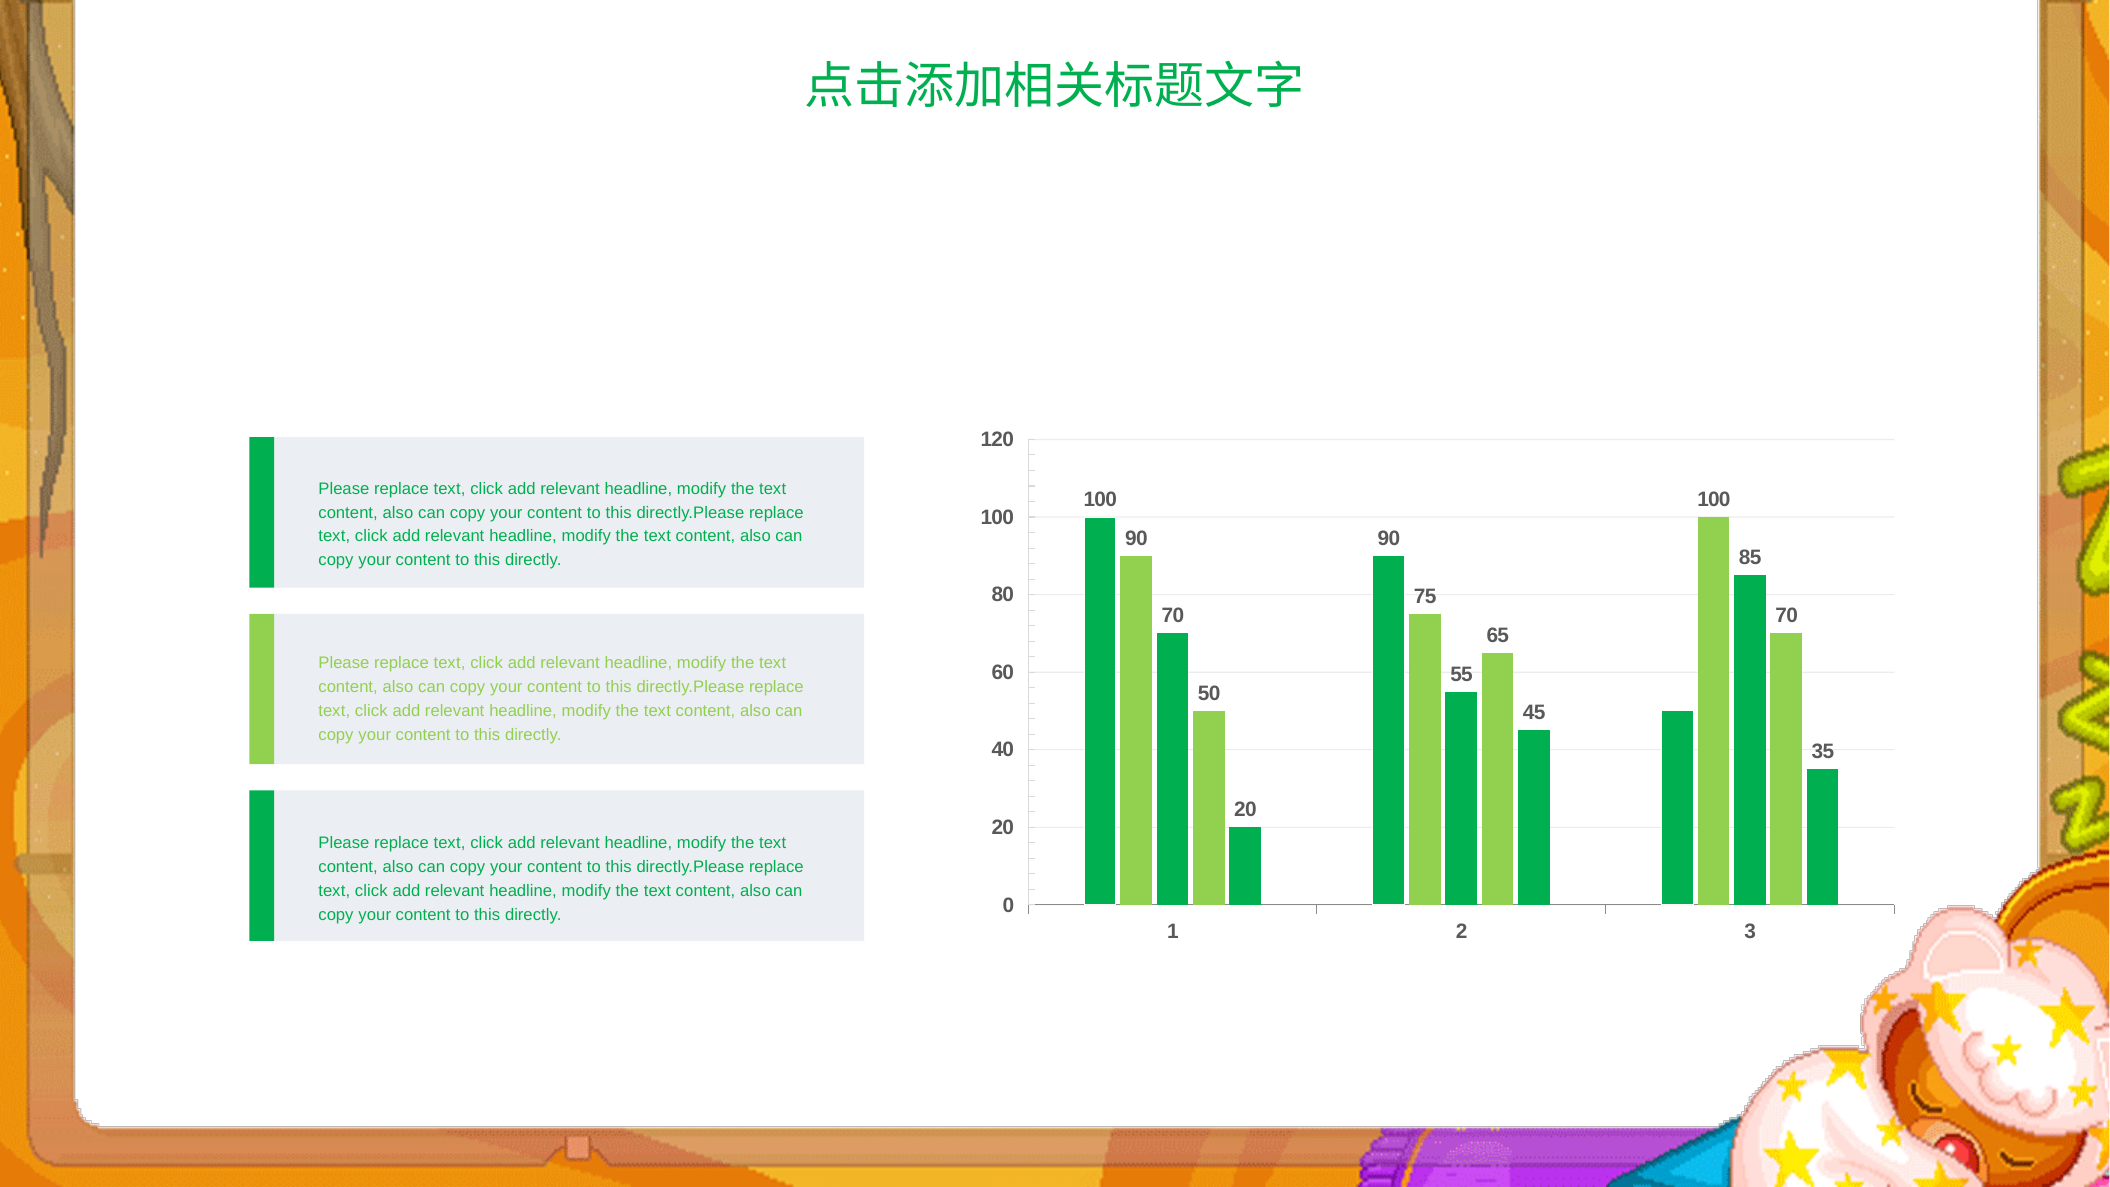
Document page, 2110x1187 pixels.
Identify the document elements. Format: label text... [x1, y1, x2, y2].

picture [0, 0, 2110, 1187]
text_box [249, 790, 865, 941]
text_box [249, 613, 865, 765]
text_box 点击添加相关标题文字 [803, 53, 1307, 114]
chart [936, 412, 1923, 995]
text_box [249, 437, 865, 588]
